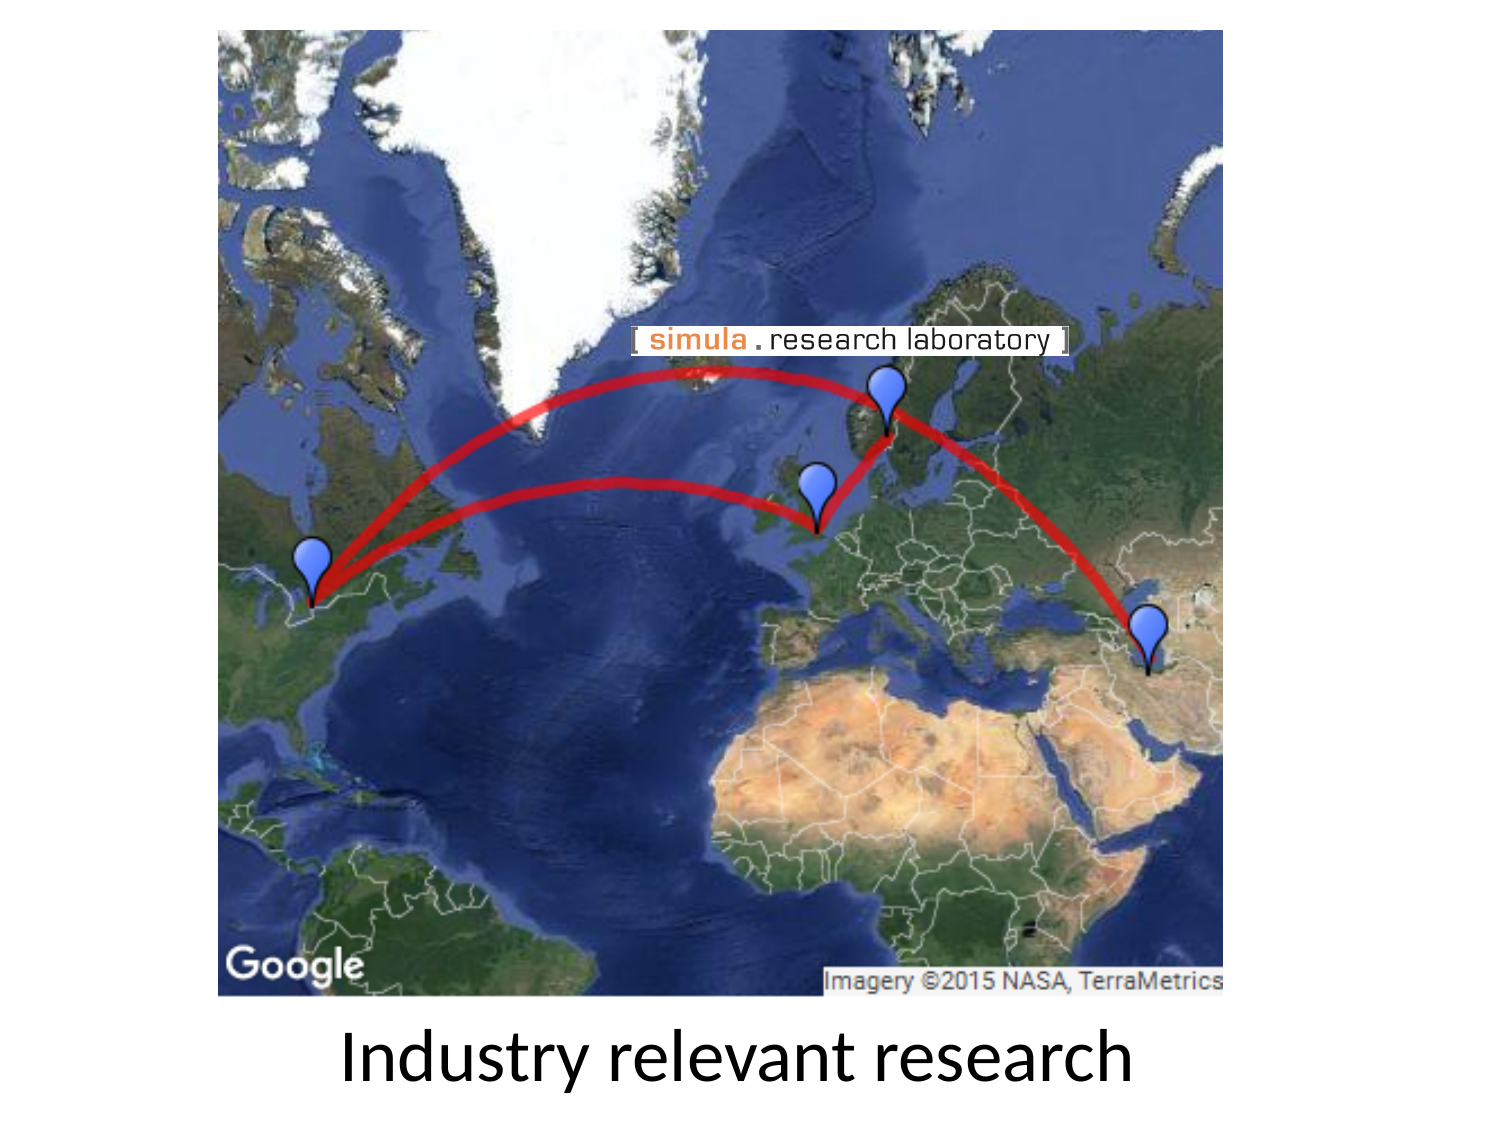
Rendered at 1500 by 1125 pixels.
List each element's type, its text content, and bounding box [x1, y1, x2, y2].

text_box Industry relevant research [324, 1007, 1199, 1105]
picture [218, 30, 1223, 1000]
